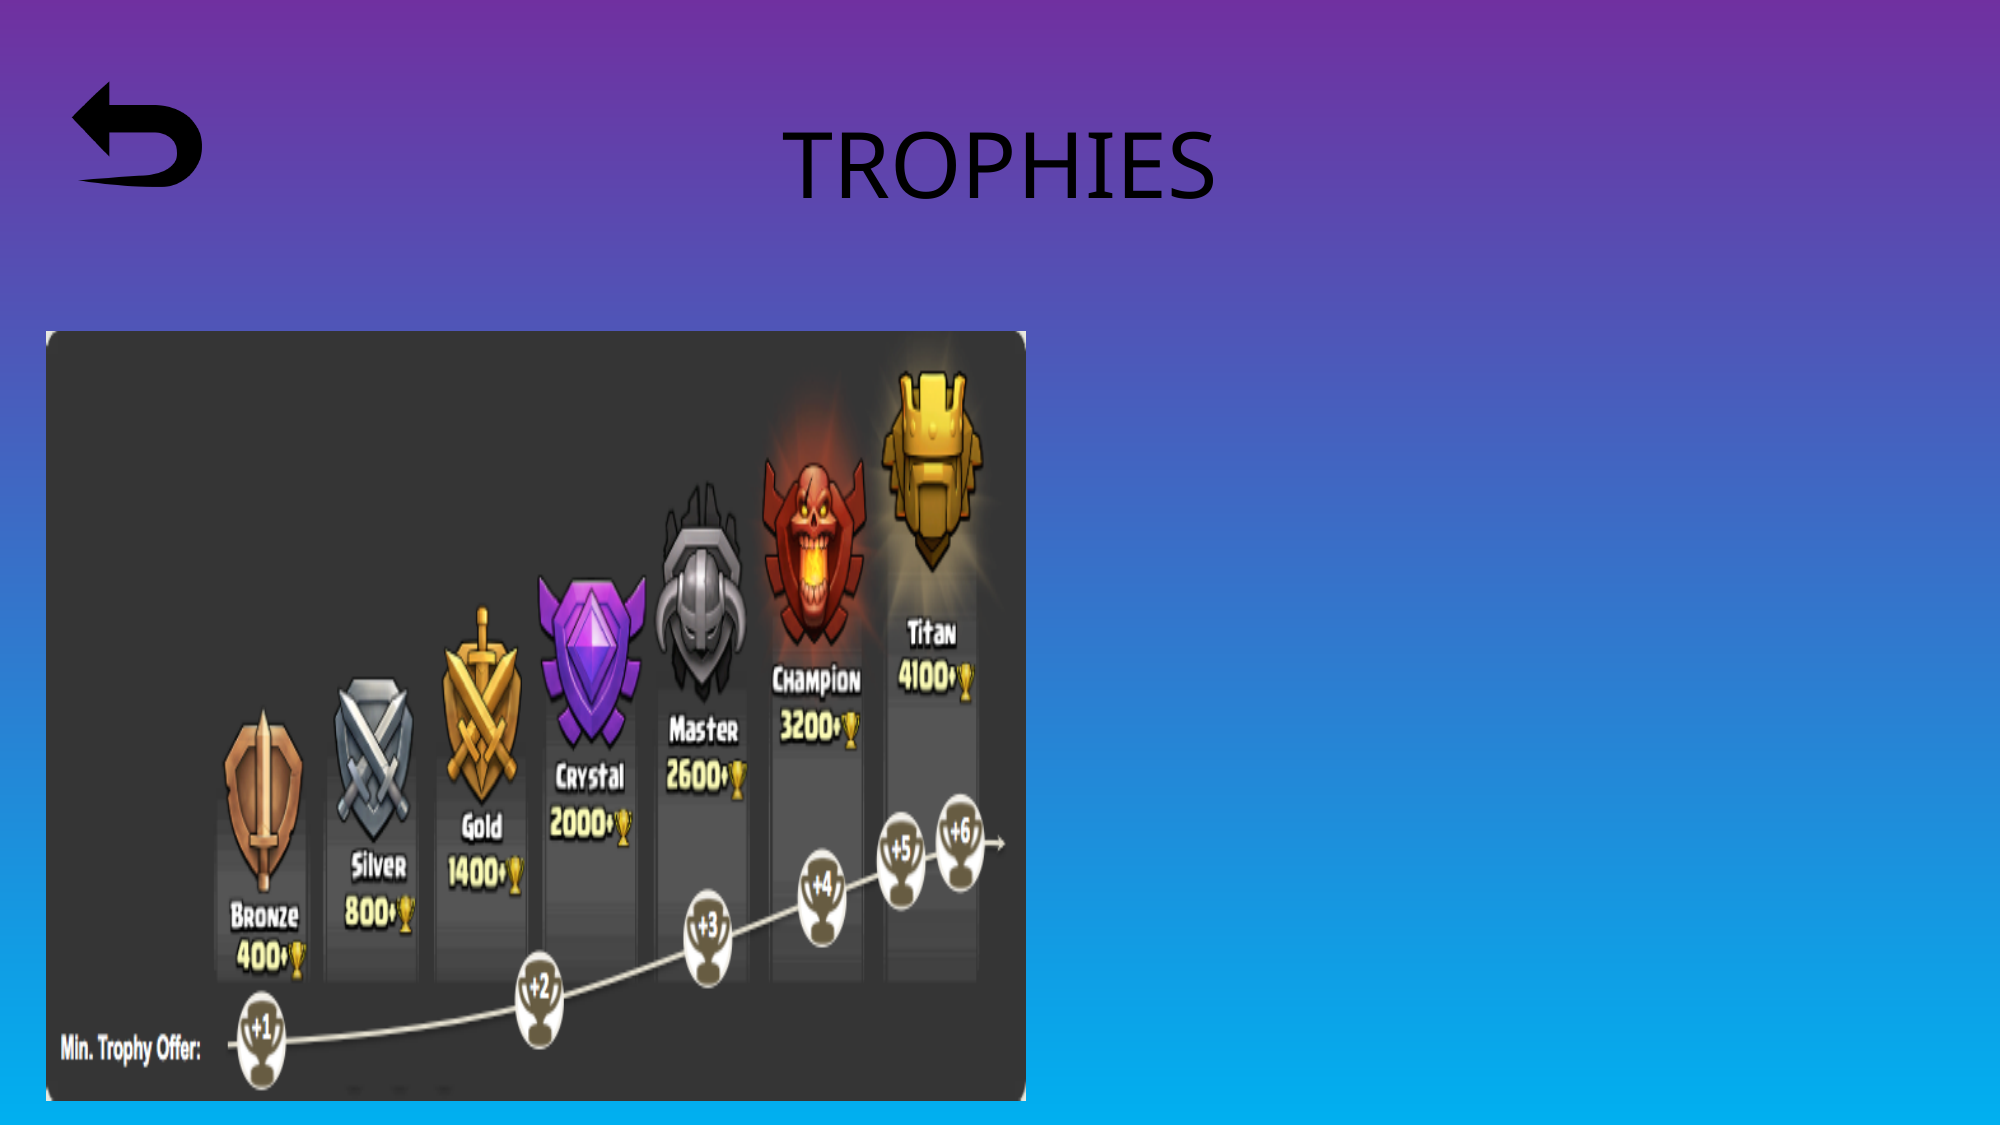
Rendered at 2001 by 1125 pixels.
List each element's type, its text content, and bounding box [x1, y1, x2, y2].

picture [62, 59, 213, 210]
picture [0, 331, 2000, 1100]
title TROPHIES [137, 59, 1863, 278]
